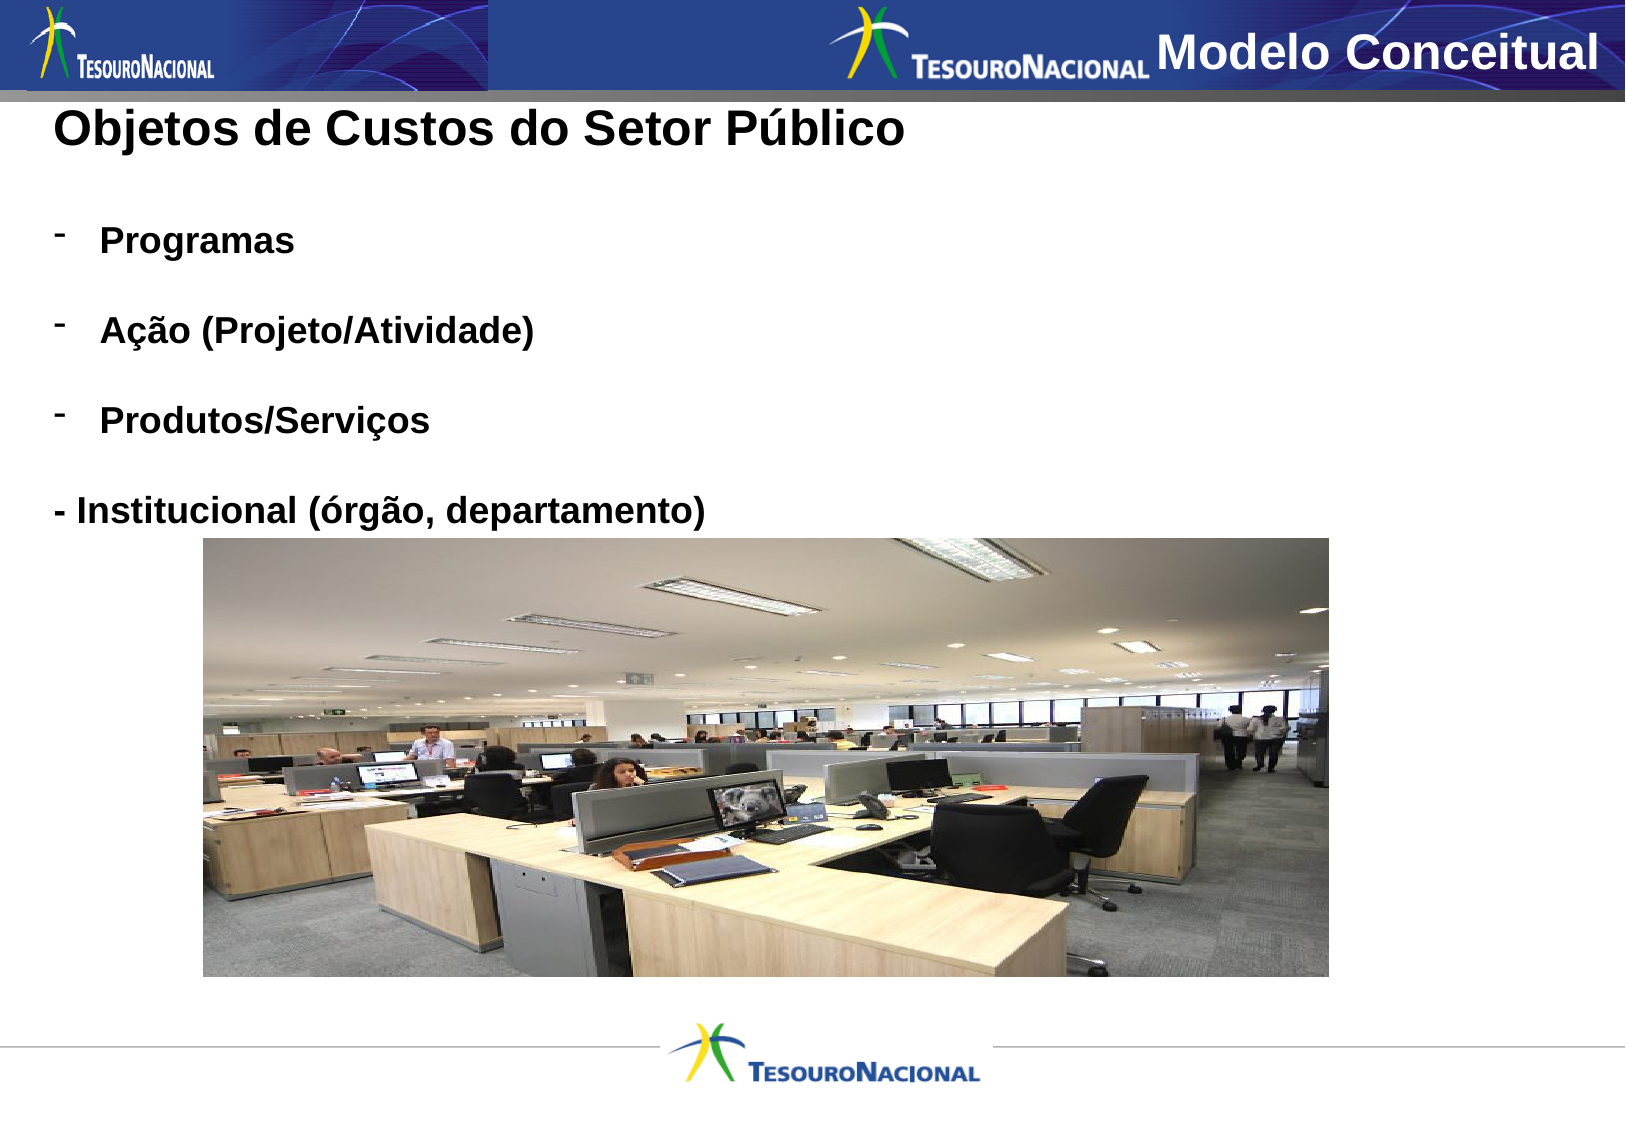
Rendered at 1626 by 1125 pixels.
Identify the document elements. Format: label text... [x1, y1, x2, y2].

picture [660, 1033, 993, 1093]
picture [0, 0, 1625, 91]
picture [202, 538, 1329, 977]
text_box Objetos de Custos do Setor Público Programas Ação (Projeto/Atividade) Produtos/Serviços - Institucional (órgão, departamento) [38, 88, 1616, 1033]
text_box Modelo Conceitual [140, 12, 1616, 88]
